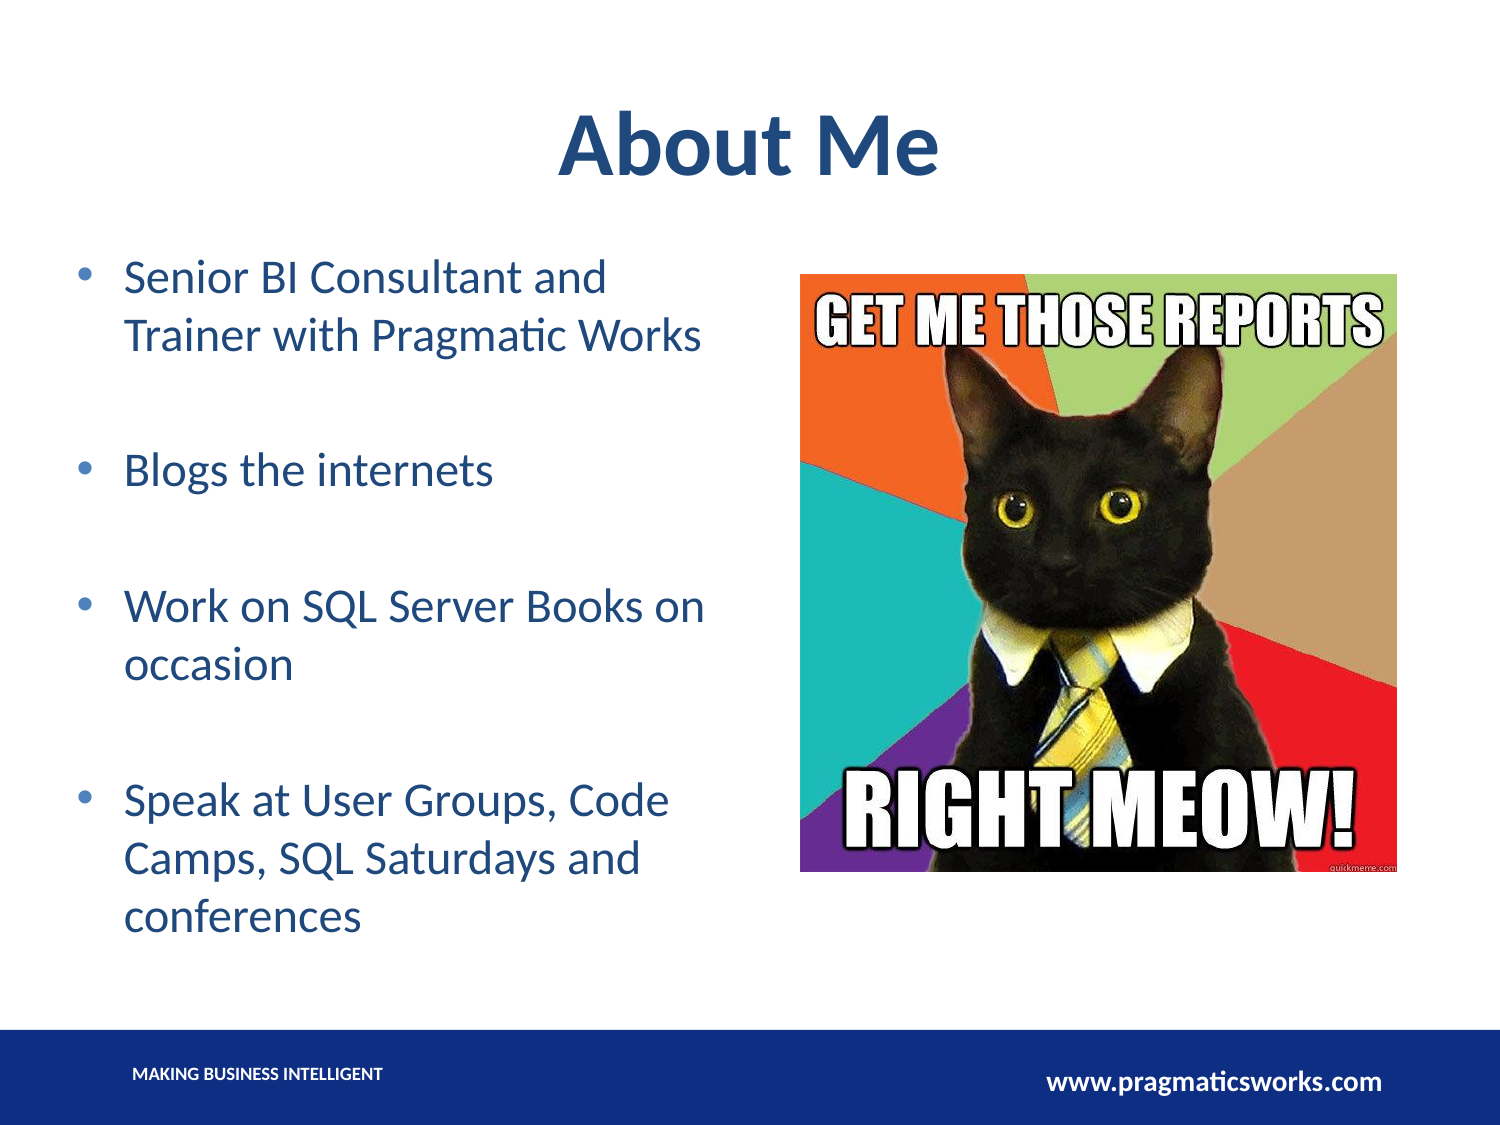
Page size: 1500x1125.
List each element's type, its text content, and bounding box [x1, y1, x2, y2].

title About Me [75, 45, 1425, 233]
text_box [0, 1029, 1500, 1125]
text_box Senior BI Consultant and Trainer with Pragmatic Works Blogs the internets Work on SQL Server Books on occasion Speak at User Groups, Code Camps, SQL Saturdays and conferences [61, 230, 725, 956]
picture [799, 274, 1397, 872]
